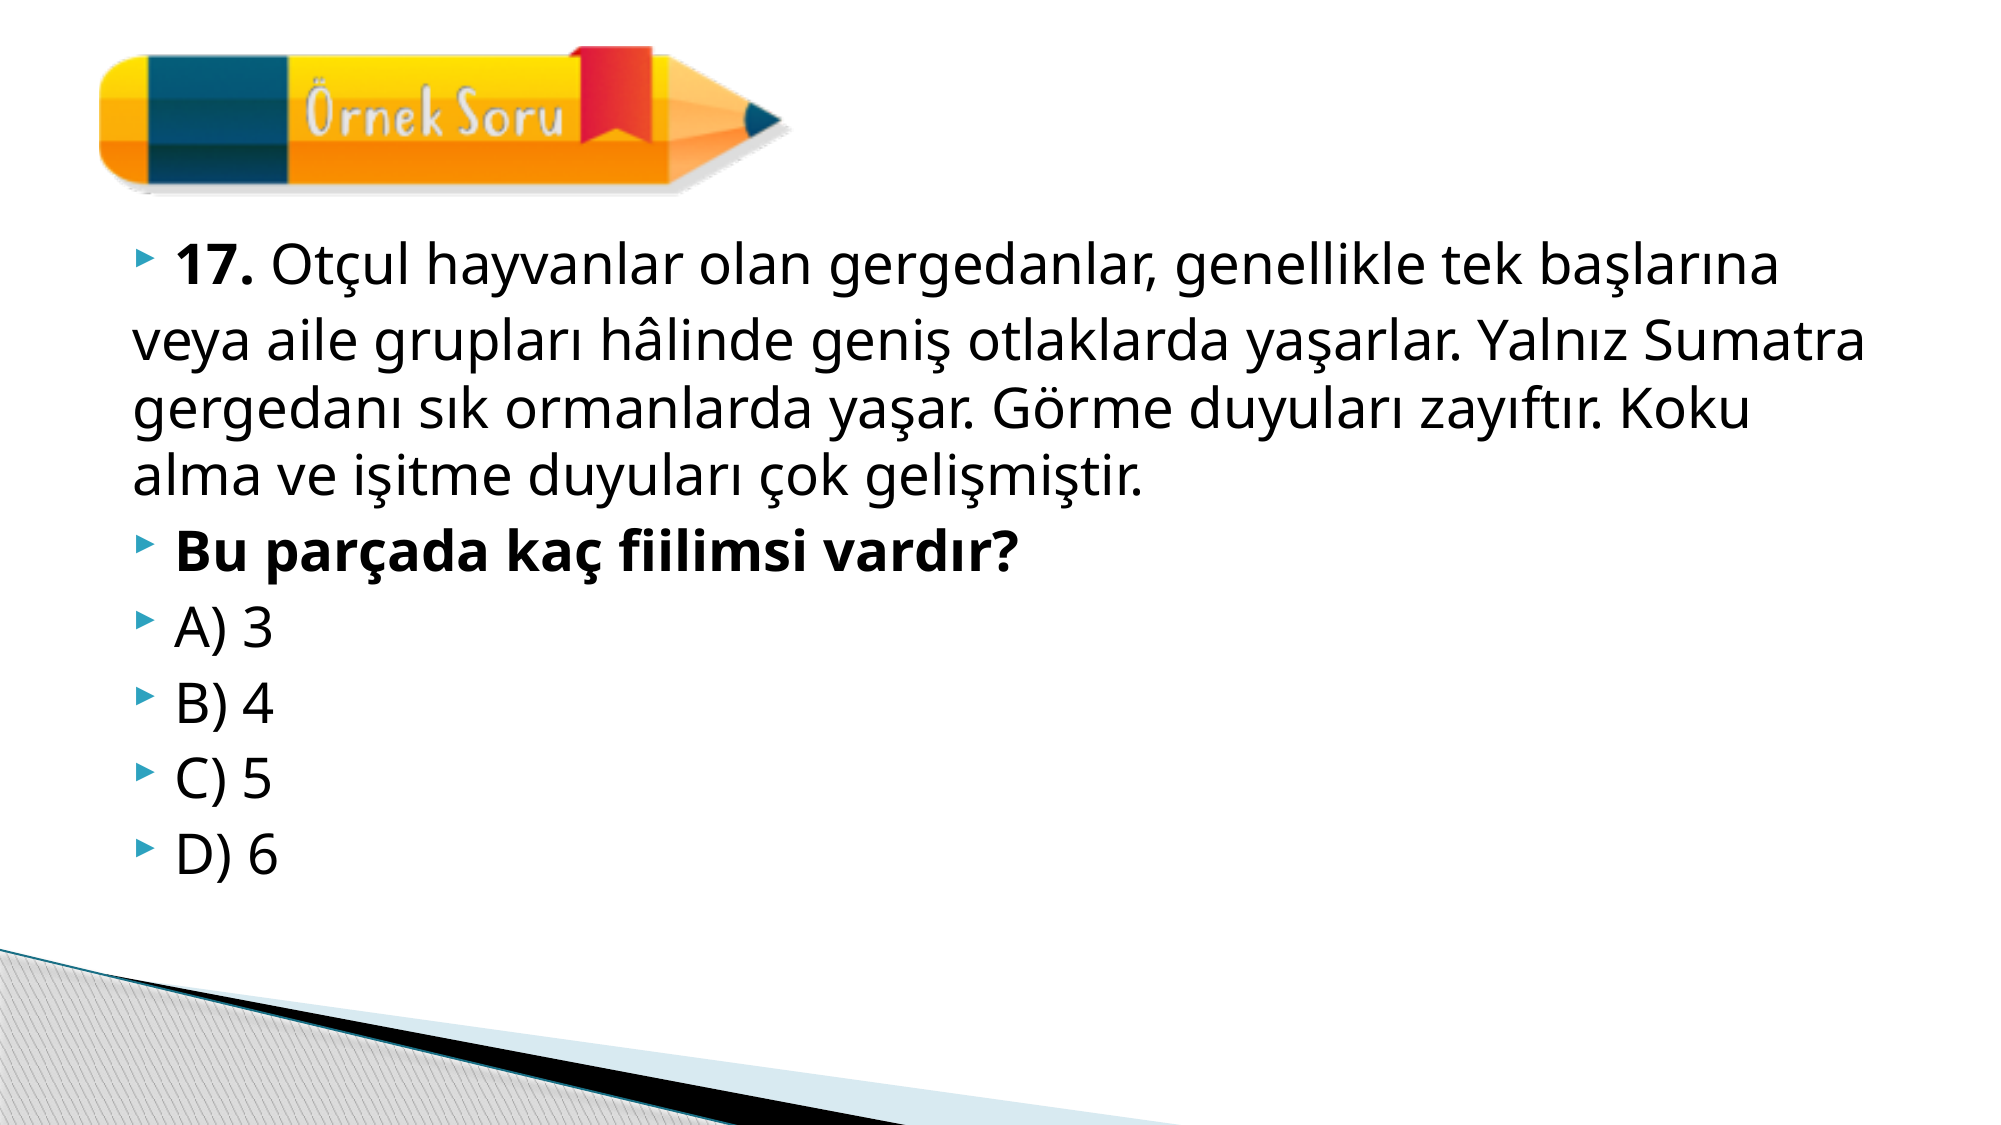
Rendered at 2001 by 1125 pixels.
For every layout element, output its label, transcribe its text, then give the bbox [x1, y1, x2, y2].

list 17. Otçul hayvanlar olan gergedanlar, genellikle tek başlarına veya aile grupları hâlinde geniş otlaklarda yaşarlar. Yalnız Sumatra gergedanı sık ormanlarda yaşar. Görme duyuları zayıftır. Koku alma ve işitme duyuları çok gelişmiştir. Bu parçada kaç fiilimsi vardır? A) 3 B) 4 C) 5 D) 6 [99, 221, 1900, 986]
picture [99, 46, 794, 199]
